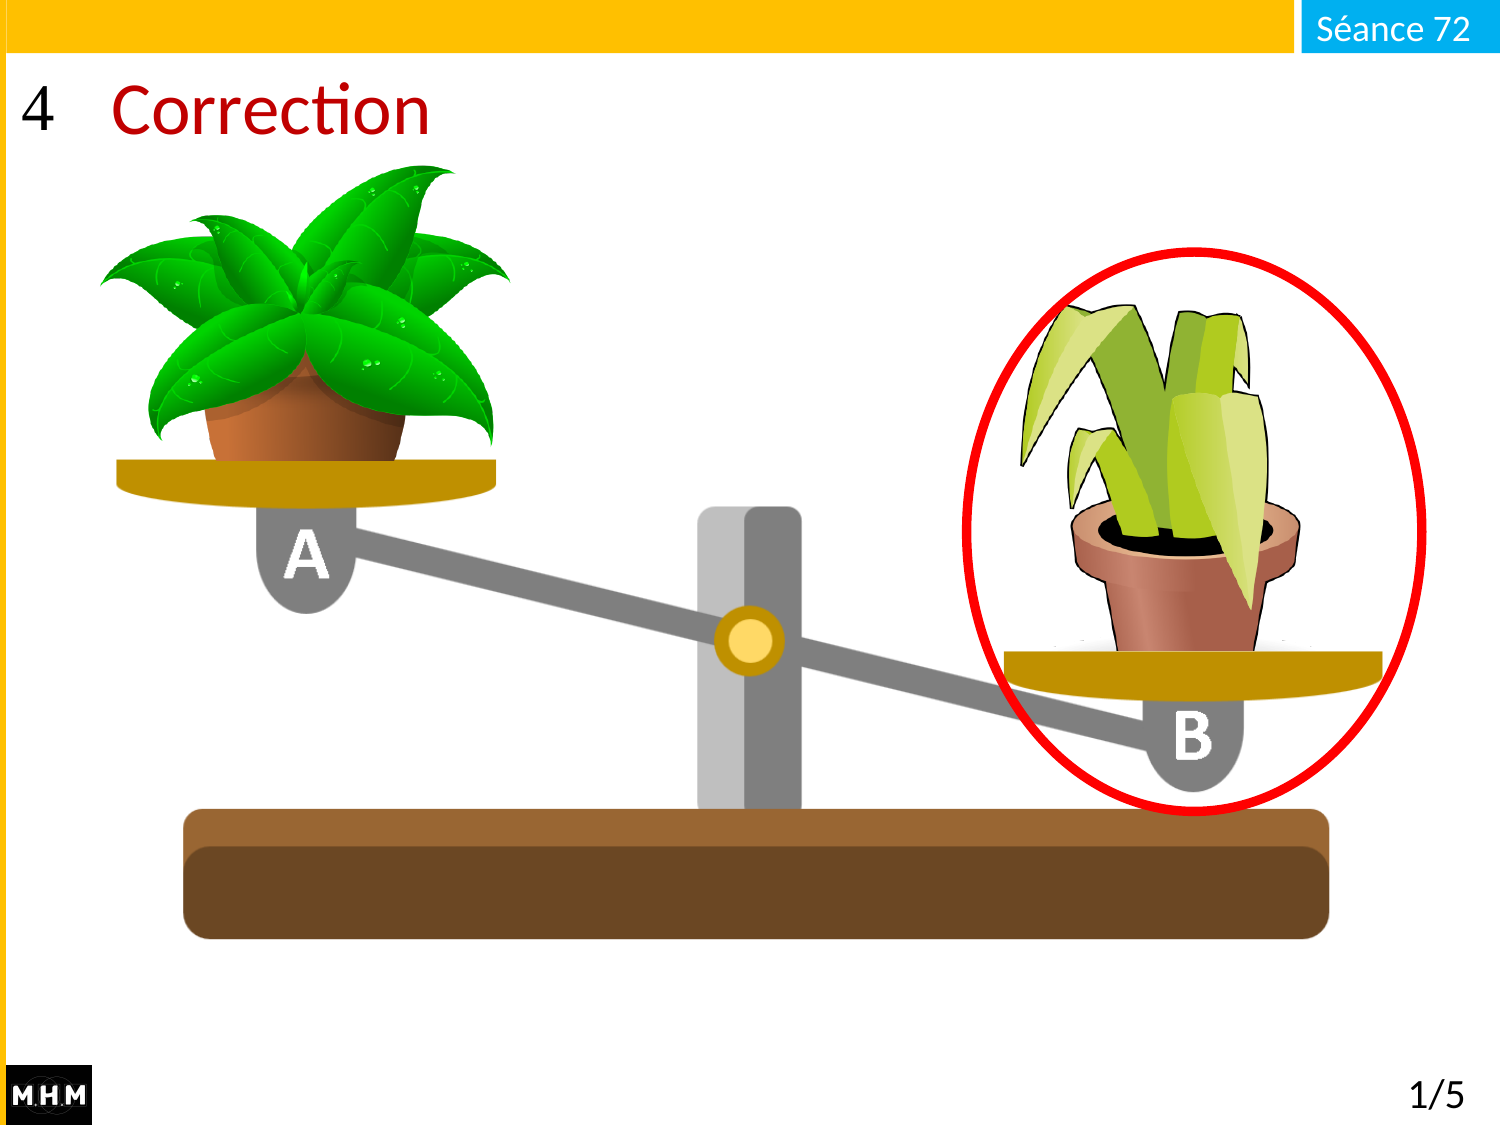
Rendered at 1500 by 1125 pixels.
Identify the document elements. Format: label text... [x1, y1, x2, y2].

text_box [1395, 651, 1402, 667]
picture [63, 82, 1437, 958]
list 1/5 [1373, 1064, 1500, 1125]
text_box [1128, 251, 1261, 263]
title Correction [96, 60, 1391, 160]
picture [6, 1065, 92, 1125]
